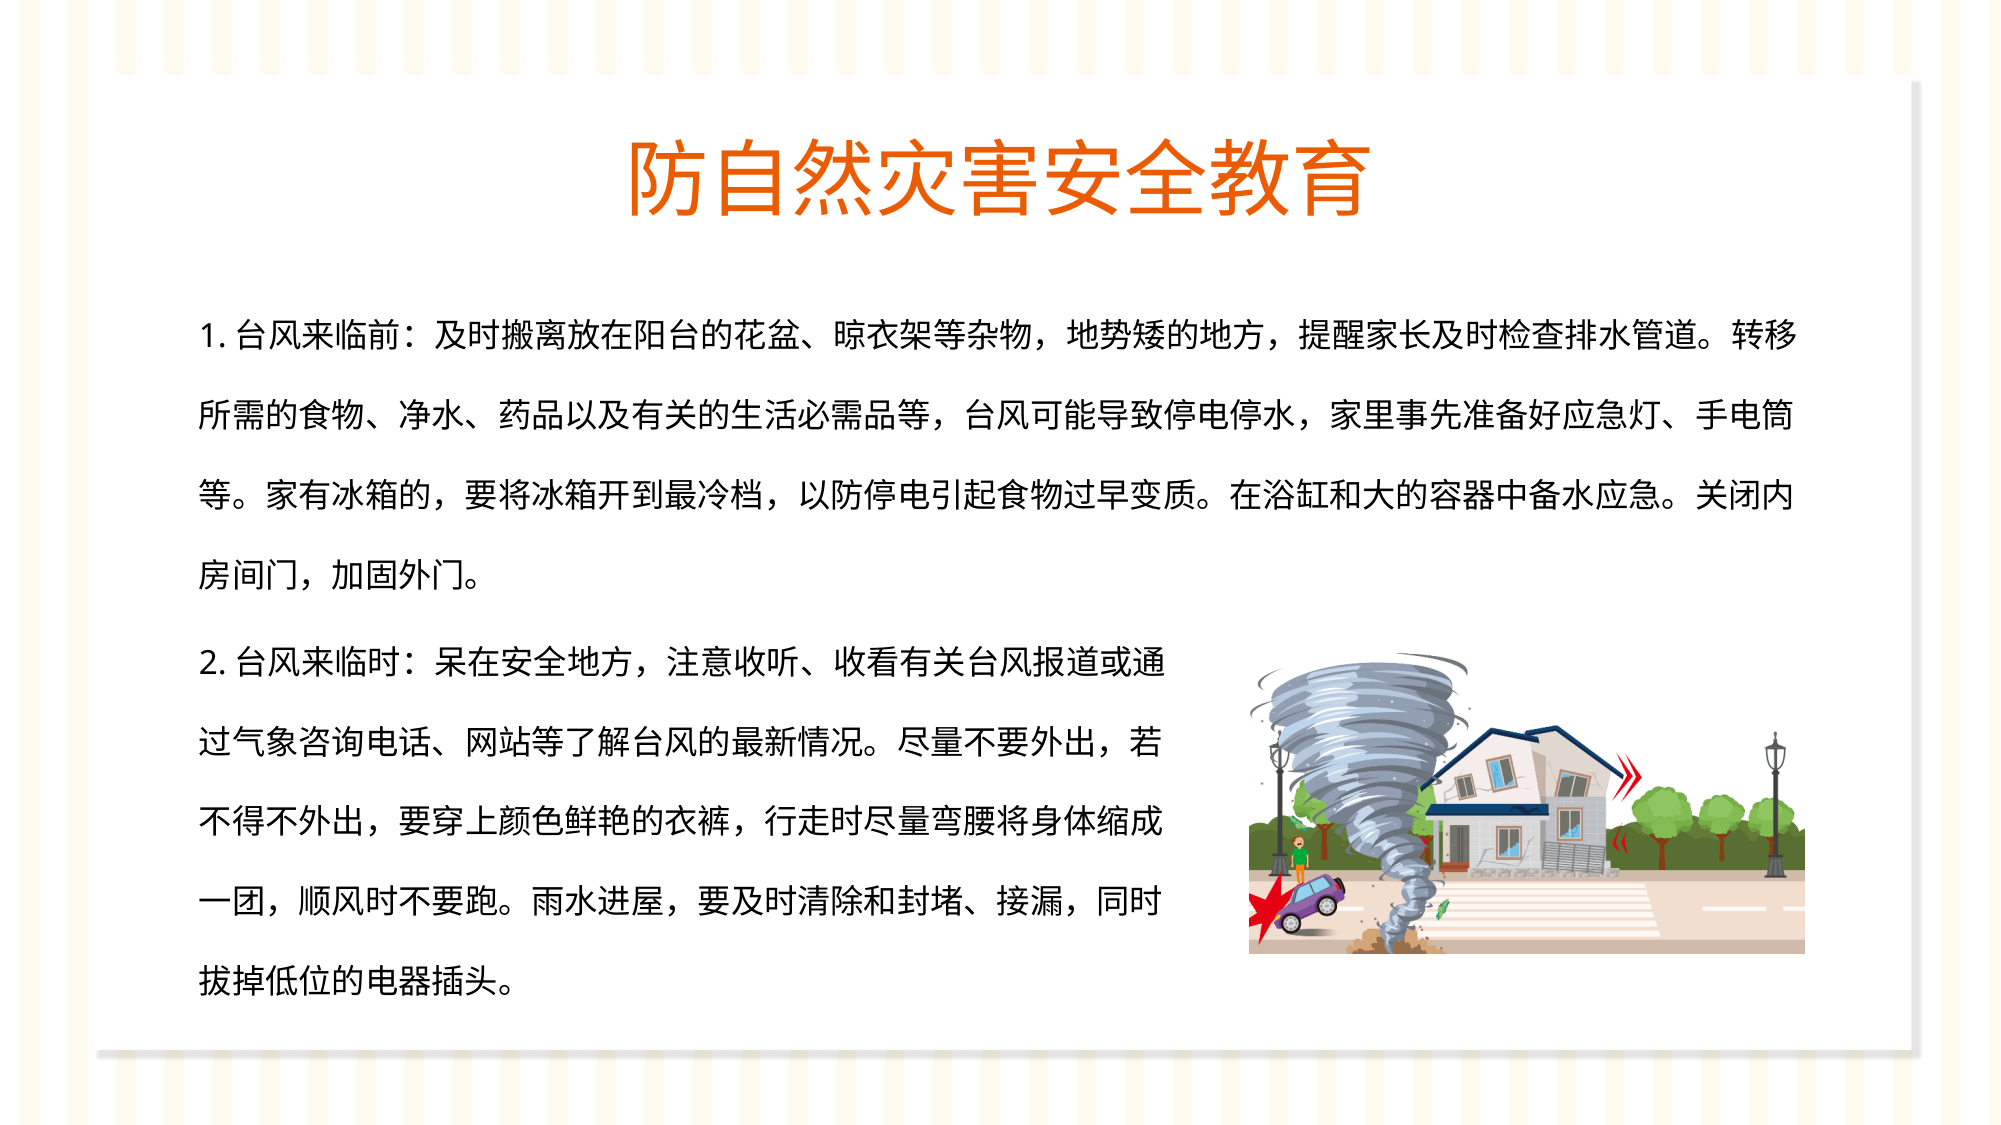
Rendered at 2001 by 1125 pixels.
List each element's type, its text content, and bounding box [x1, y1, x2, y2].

text_box 2.台风来临时：呆在安全地方，注意收听、收看有关台风报道或通过气象咨询电话、网站等了解台风的最新情况。尽量不要外出，若不得不外出，要穿上颜色鲜艳的衣裤，行走时尽量弯腰将身体缩成一团，顺风时不要跑。雨水进屋，要及时清除和封堵、接漏，同时拔掉低位的电器插头。 [184, 602, 1187, 1008]
text_box 1.台风来临前：及时搬离放在阳台的花盆、晾衣架等杂物，地势矮的地方，提醒家长及时检查排水管道。转移所需的食物、净水、药品以及有关的生活必需品等，台风可能导致停电停水，家里事先准备好应急灯、手电筒等。家有冰箱的，要将冰箱开到最冷档，以防停电引起食物过早变质。在浴缸和大的容器中备水应急。关闭内房间门，加固外门。 [184, 267, 1823, 602]
text_box 防自然灾害安全教育 [357, 118, 1643, 234]
picture [0, 0, 2001, 1125]
